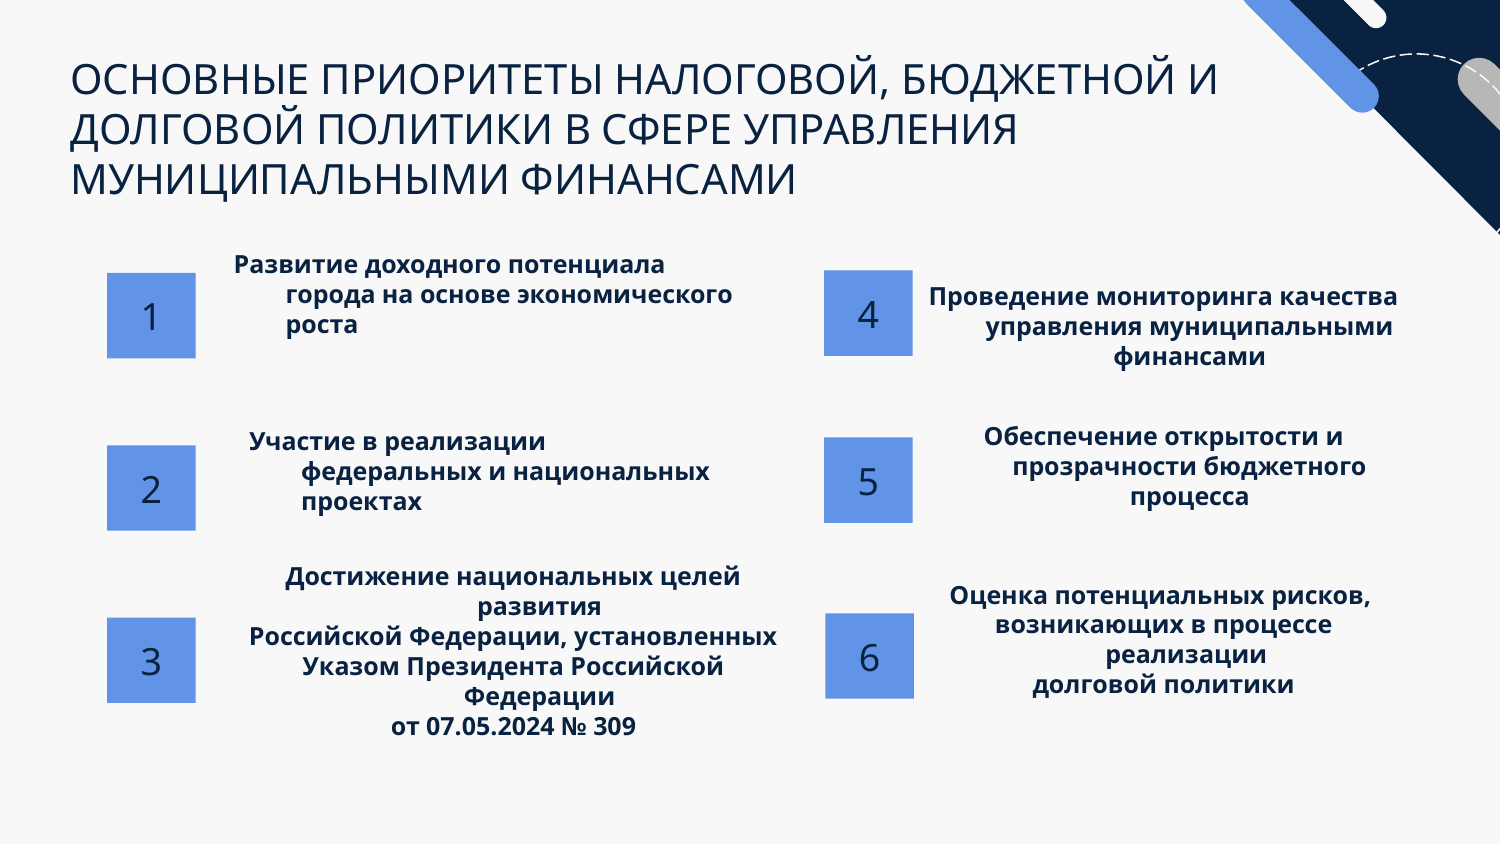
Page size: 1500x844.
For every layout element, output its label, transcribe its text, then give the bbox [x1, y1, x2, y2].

title 1 [107, 272, 196, 359]
title 3 [107, 617, 196, 703]
subtitle Участие в реализации федеральных и национальных проектах [211, 453, 736, 531]
subtitle Достижение национальных целей развития Российской Федерации, установленных Указом Президента Российской Федерации от 07.05.2024 № 309 [195, 613, 809, 756]
title 6 [825, 613, 914, 699]
title ОСНОВНЫЕ ПРИОРИТЕТЫ НАЛОГОВОЙ, БЮДЖЕТНОЙ И ДОЛГОВОЙ ПОЛИТИКИ В СФЕРЕ УПРАВЛЕНИЯ МУНИЦИПАЛЬНЫМИ ФИНАНСАМИ [55, 38, 1320, 212]
title 5 [824, 437, 913, 523]
text_box Оценка потенциальных рисков, возникающих в процессе реализации долговой политики [885, 613, 1419, 714]
title 2 [107, 445, 196, 531]
subtitle Развитие доходного потенциала города на основе экономического роста [195, 266, 764, 354]
subtitle Проведение мониторинга качества управления муниципальными финансами [846, 295, 1459, 385]
title 4 [824, 270, 913, 356]
text_box Обеспечение открытости и прозрачности бюджетного процесса [869, 441, 1435, 526]
